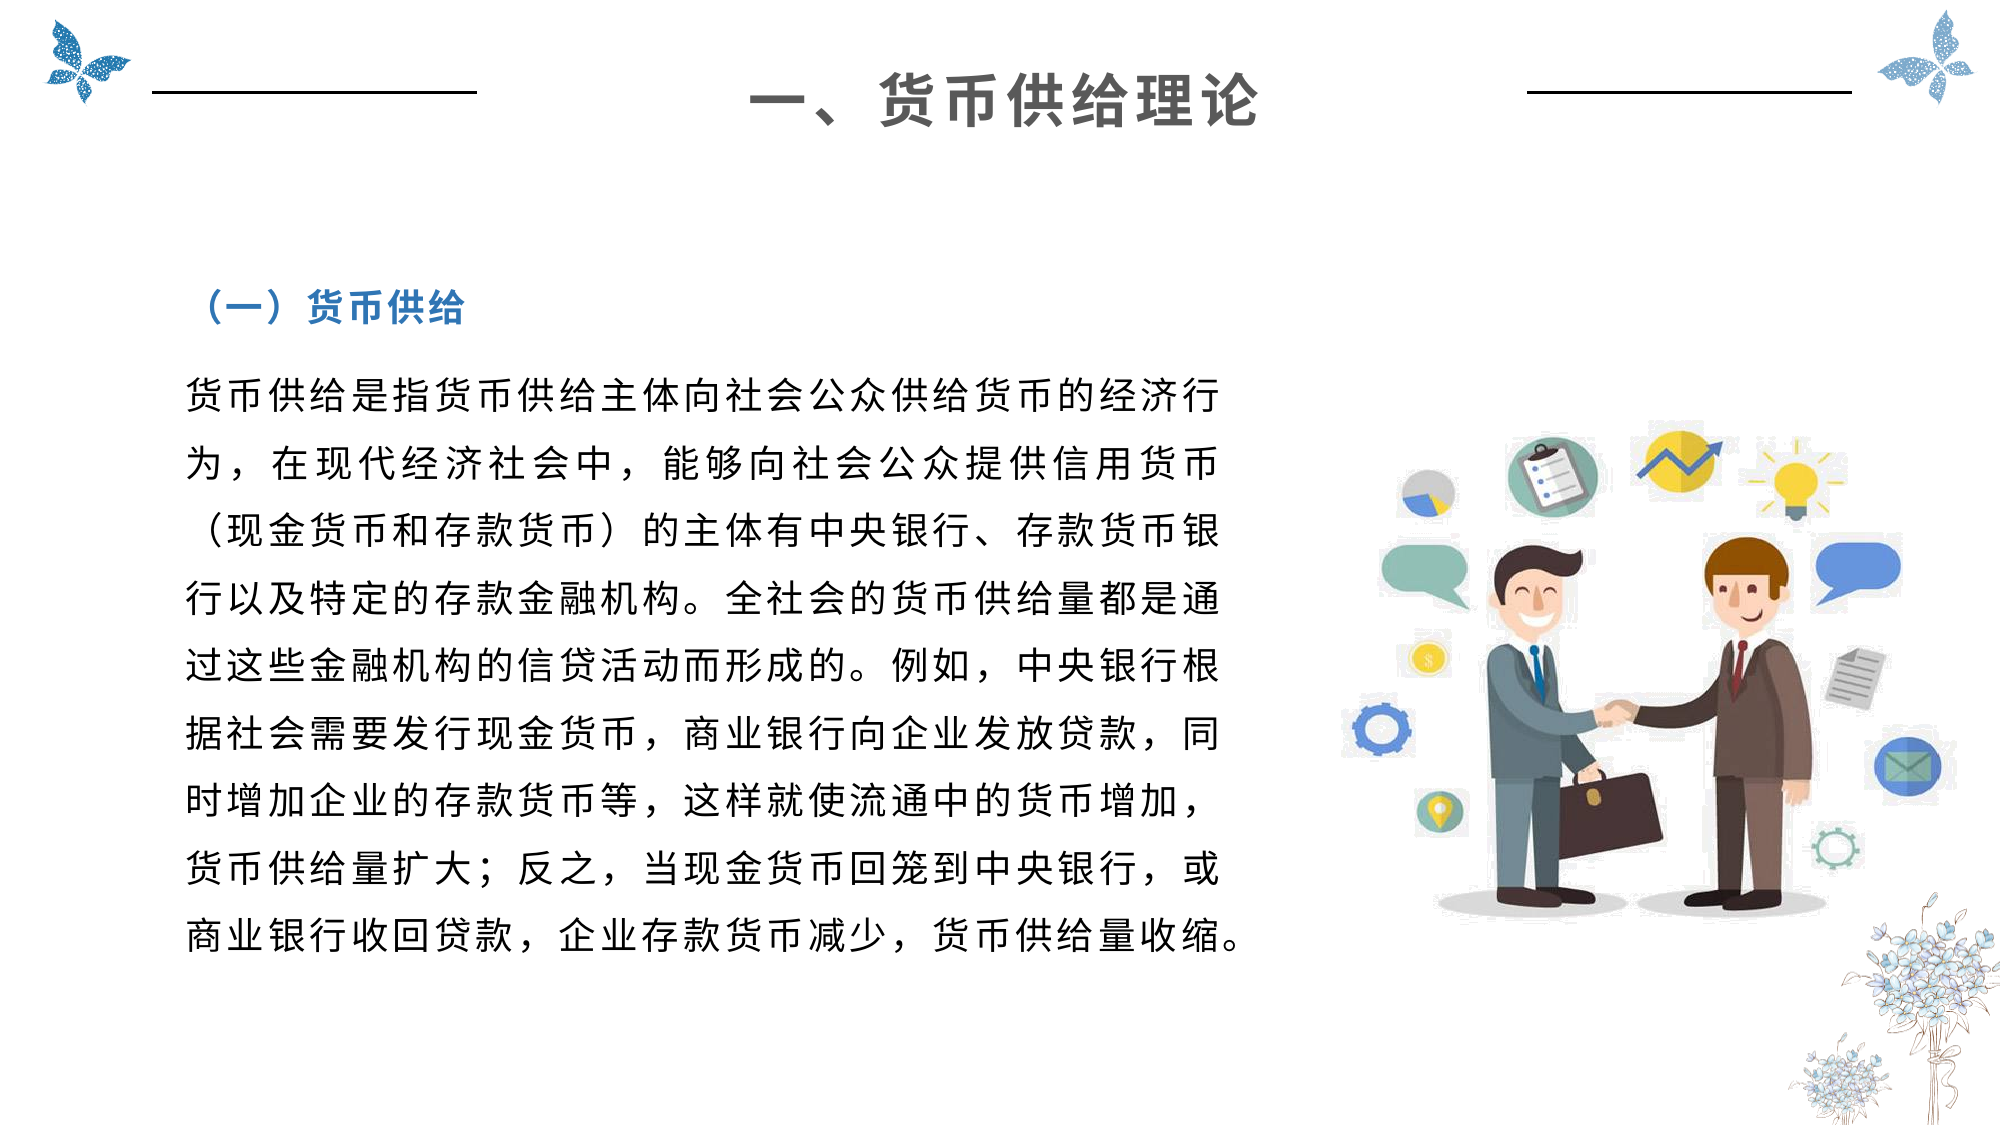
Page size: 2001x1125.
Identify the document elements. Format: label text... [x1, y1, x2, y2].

picture [1307, 373, 2000, 1125]
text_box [151, 55, 1852, 142]
text_box （一）货币供给 货币供给是指货币供给主体向社会公众供给货币的经济行为，在现代经济社会中，能够向社会公众提供信用货币（现金货币和存款货币）的主体有中央银行、存款货币银行以及特定的存款金融机构。全社会的货币供给量都是通过这些金融机构的信贷活动而形成的。例如，中央银行根据社会需要发行现金货币，商业银行向企业发放贷款，同时增加企业的存款货币等，这样就使流通中的货币增加，货币供给量扩大；反之，当现金货币回笼到中央银行，或商业银行收回贷款，企业存款货币减少，货币供给量收缩。 [114, 255, 1236, 964]
